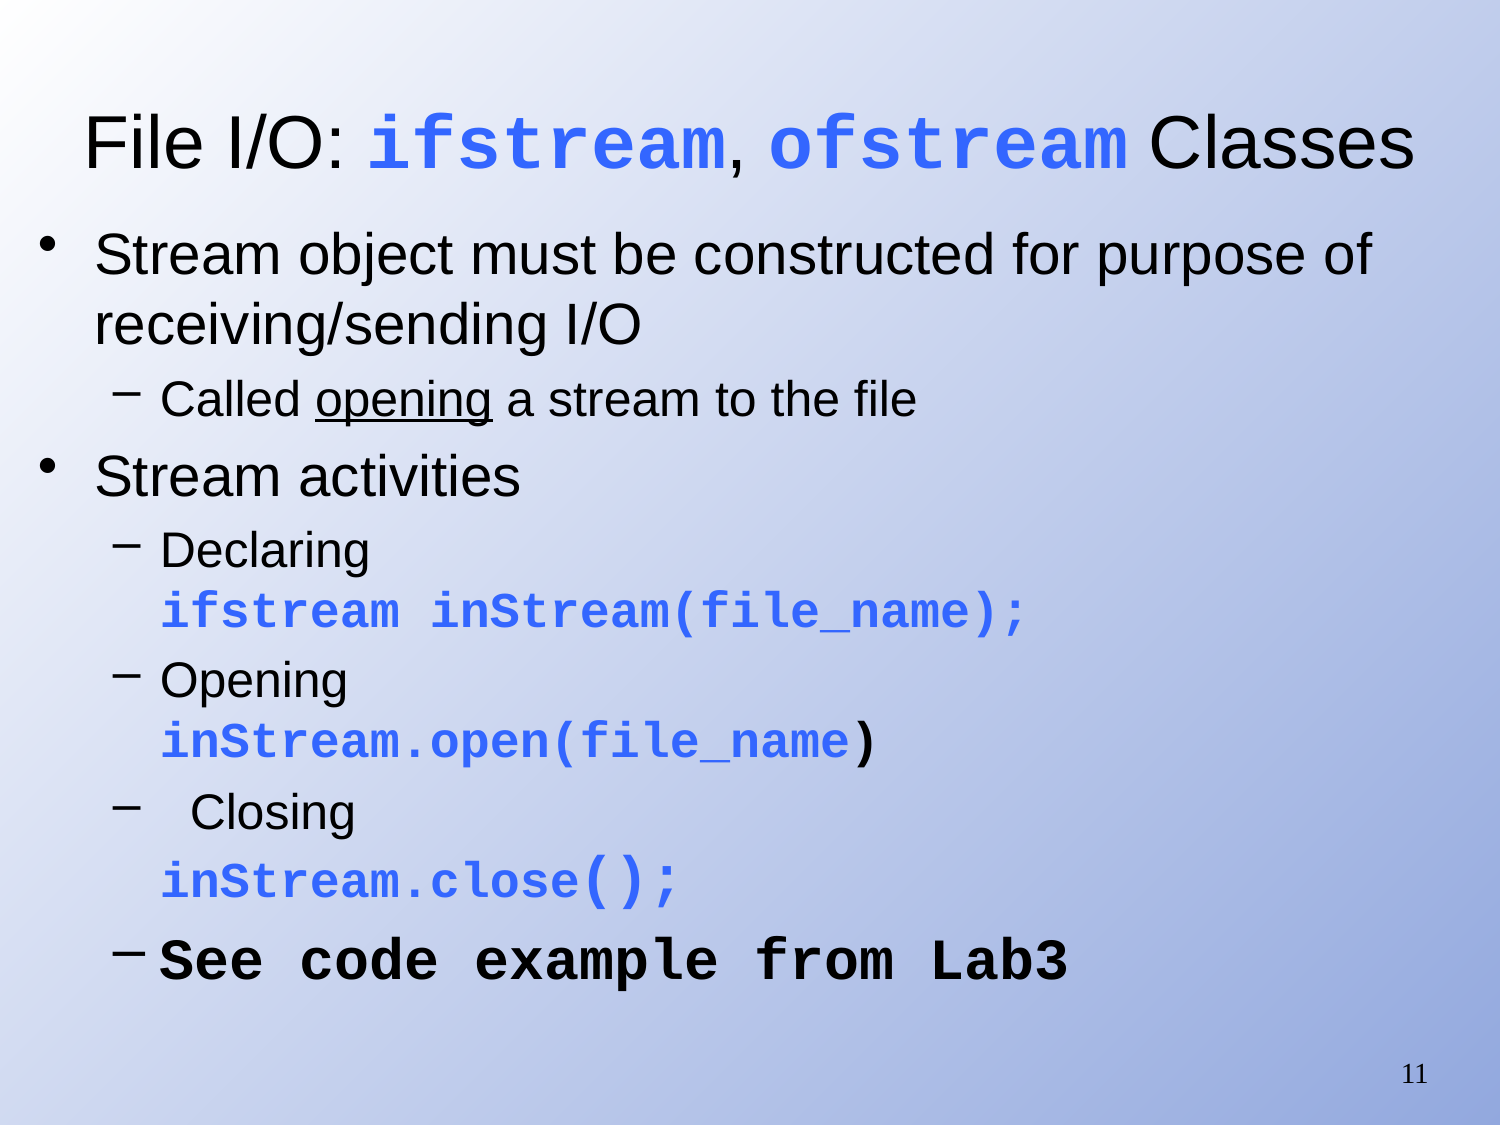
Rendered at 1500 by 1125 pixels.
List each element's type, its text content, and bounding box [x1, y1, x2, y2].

title File I/O: ifstream, ofstream Classes [0, 45, 1500, 233]
slide_number 11 [1093, 1072, 1444, 1125]
list Stream object must be constructed for purpose of receiving/sending I/O Called opening a stream to the file Stream activities Declaring ifstream inStream(file_name); Opening inStream.open(file_name) Closing inStream.close(); See code example from Lab3 [22, 208, 1500, 1072]
